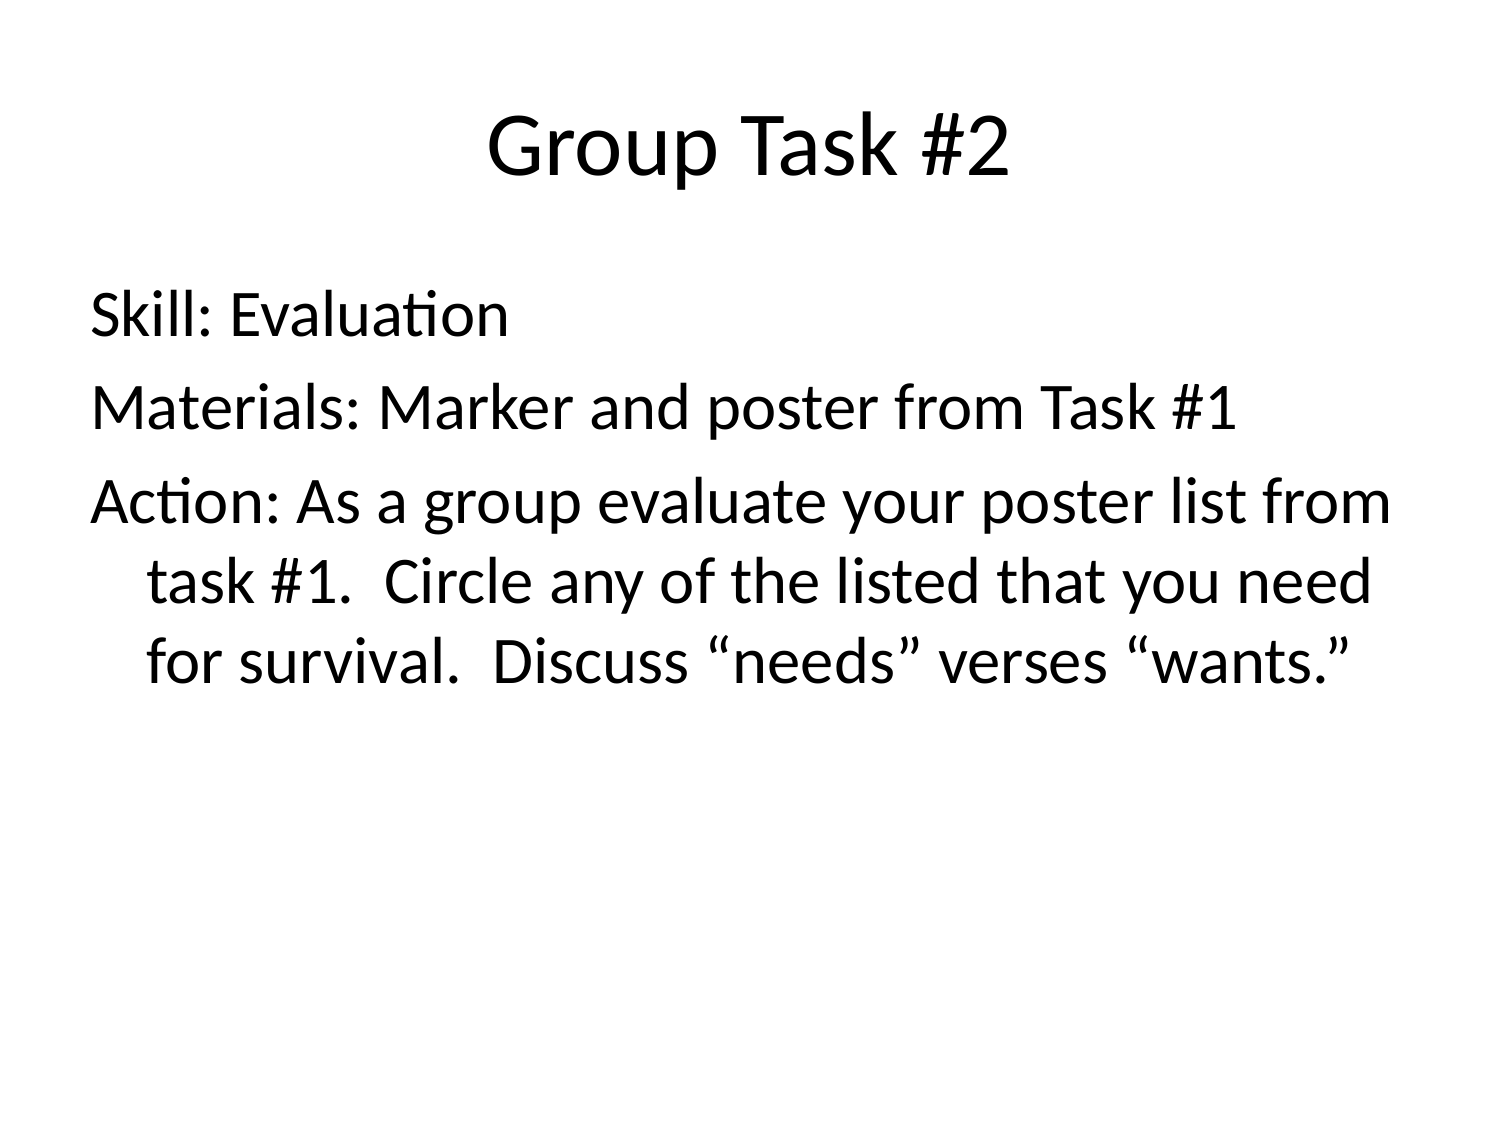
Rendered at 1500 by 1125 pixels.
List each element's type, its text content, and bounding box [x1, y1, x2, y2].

list Skill: Evaluation Materials: Marker and poster from Task #1 Action: As a group evaluate your poster list from task #1. Circle any of the listed that you need for survival. Discuss “needs” verses “wants.” [75, 262, 1425, 1005]
title Group Task #2 [75, 45, 1425, 233]
